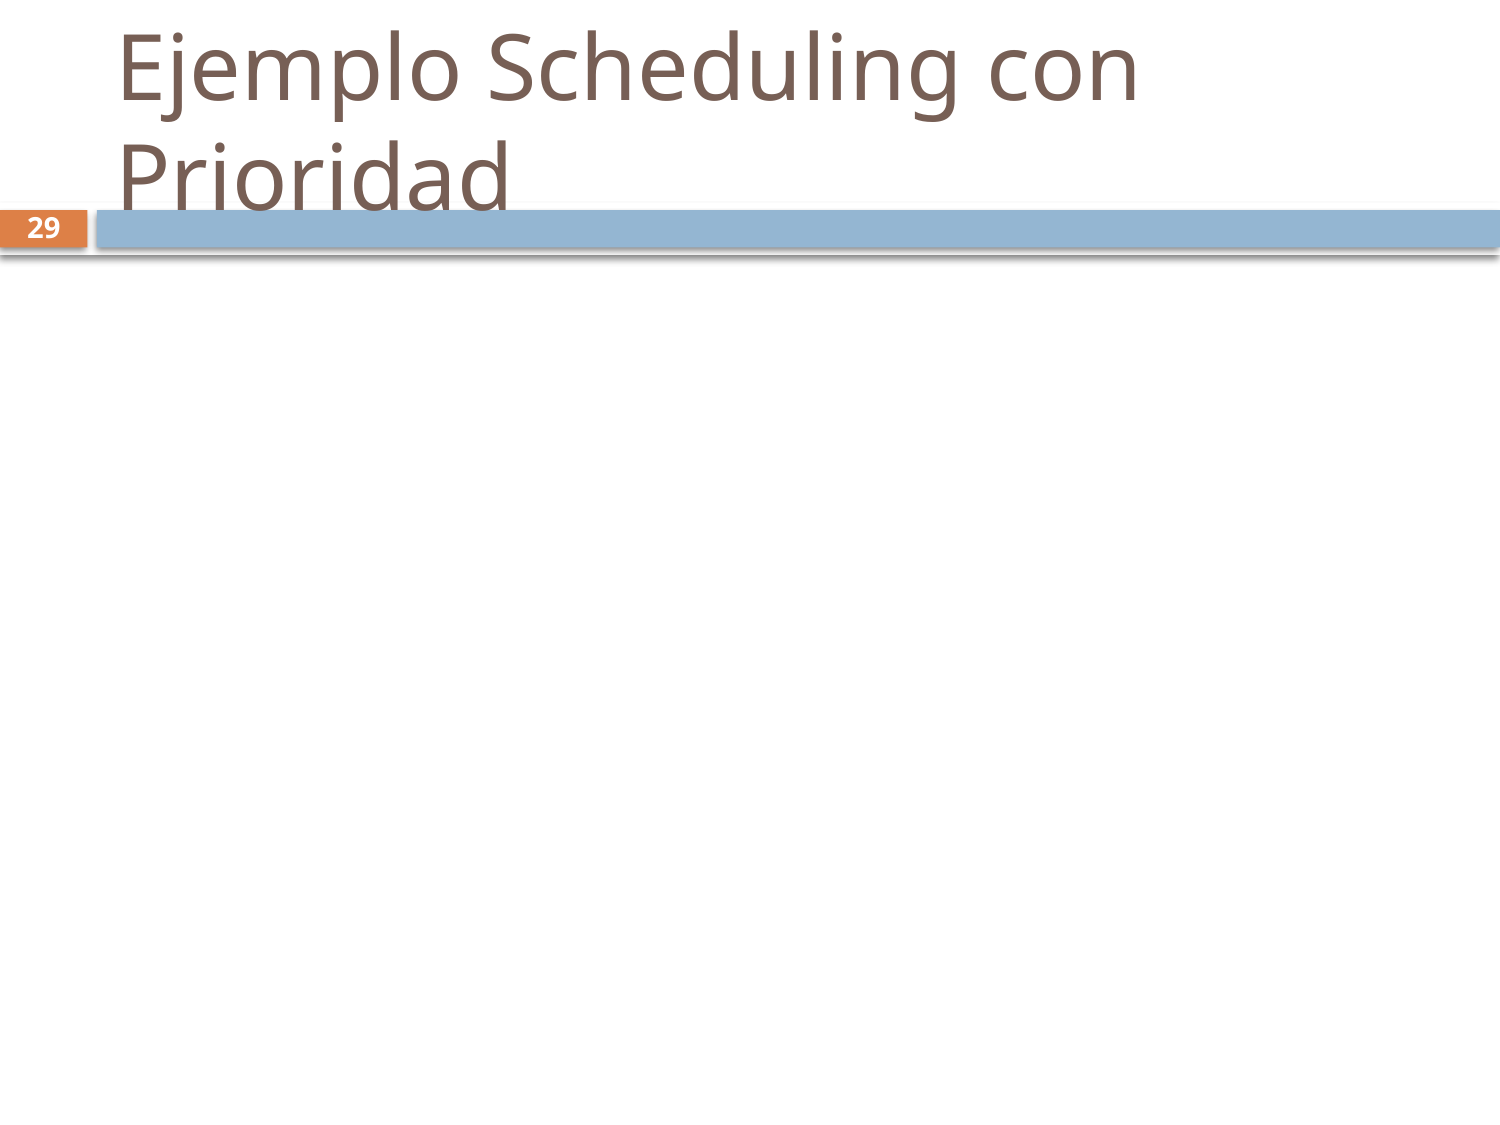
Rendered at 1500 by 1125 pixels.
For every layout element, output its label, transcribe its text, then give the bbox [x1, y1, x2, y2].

title Ejemplo Scheduling con Prioridad [100, 37, 1438, 200]
slide_number 29 [0, 208, 88, 249]
